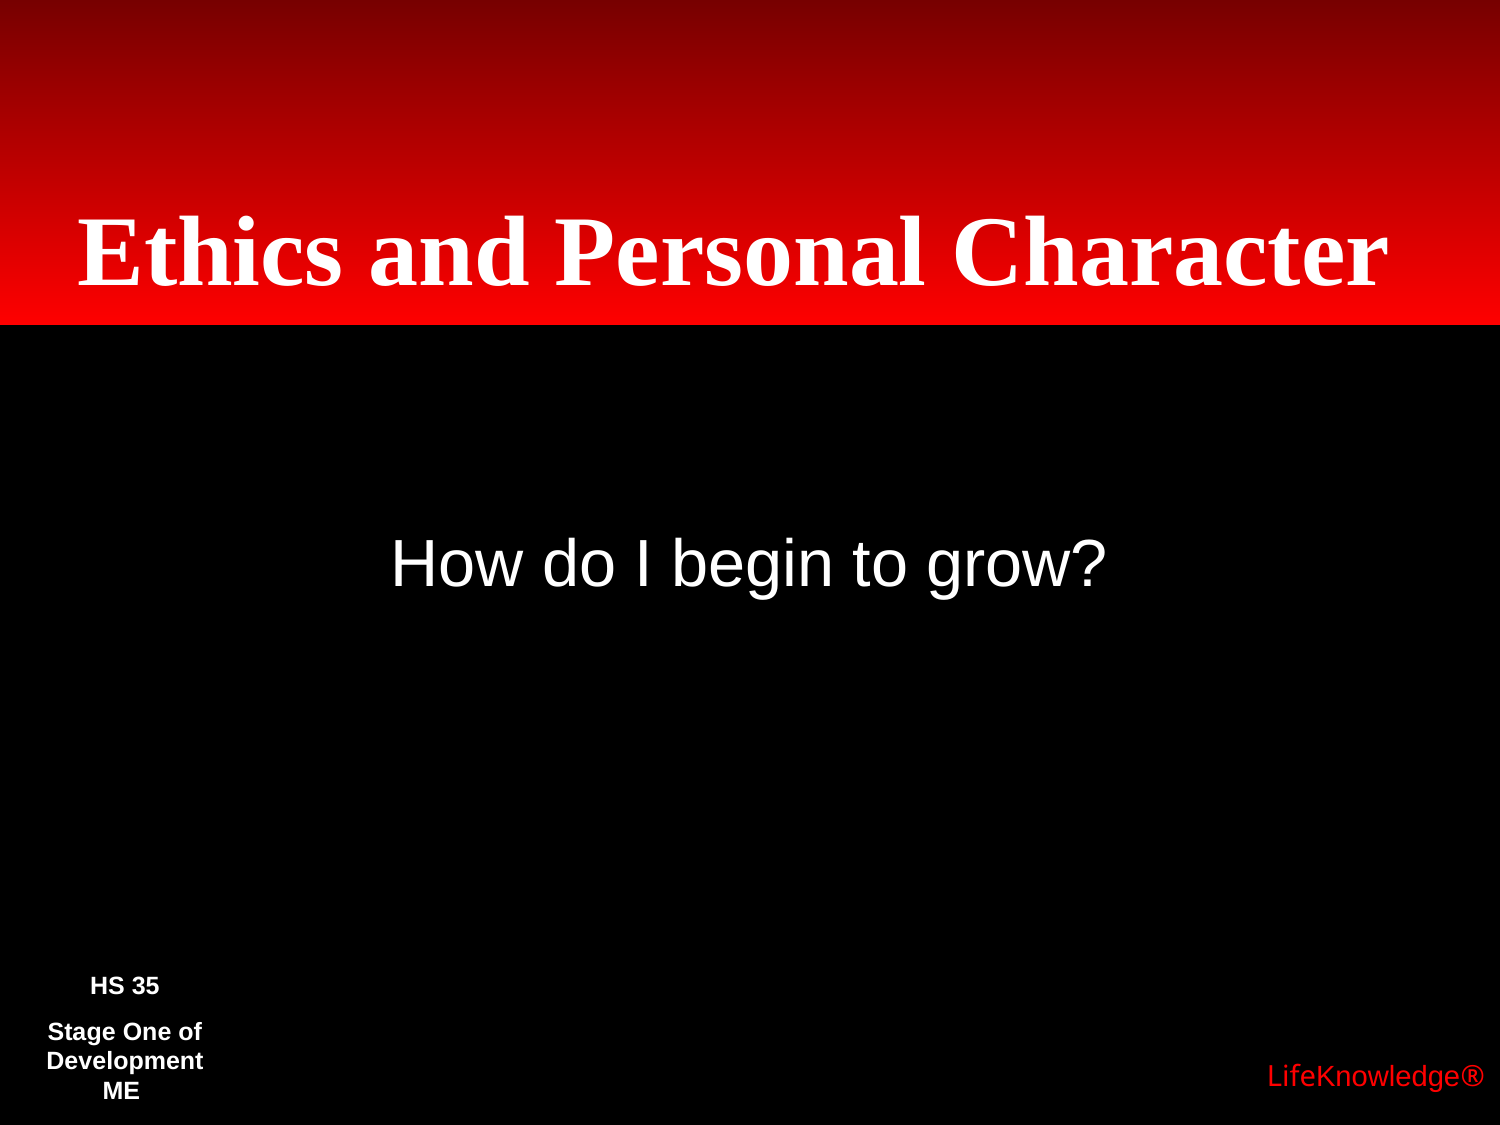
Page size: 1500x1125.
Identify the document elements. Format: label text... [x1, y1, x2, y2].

text_box Stage One of Development ME [24, 1007, 225, 1113]
footer LifeKnowledge® [0, 1024, 1500, 1125]
subtitle How do I begin to grow? [374, 462, 1176, 751]
text_box HS 35 [37, 962, 213, 1008]
title Ethics and Personal Character [62, 49, 1438, 313]
